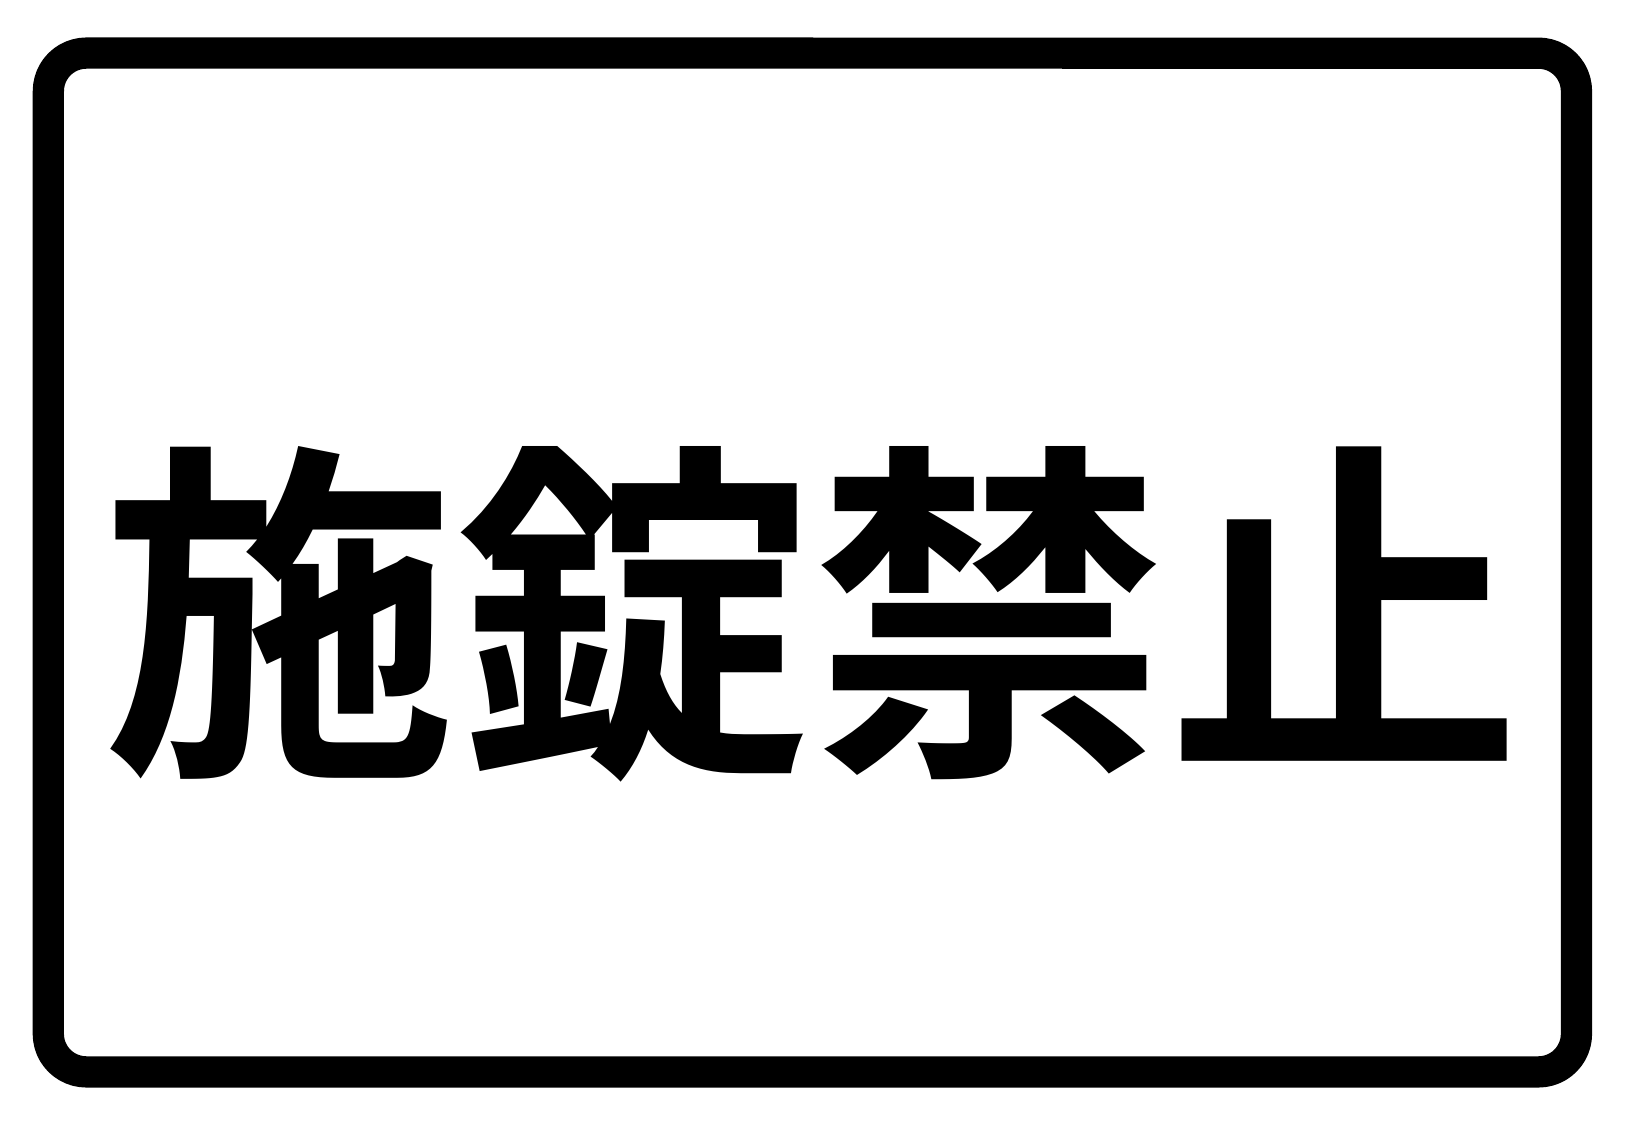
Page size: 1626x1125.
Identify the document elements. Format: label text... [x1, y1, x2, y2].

text_box [46, 826, 1579, 1075]
text_box 施錠禁止 [0, 385, 1625, 826]
text_box [46, 50, 1579, 385]
